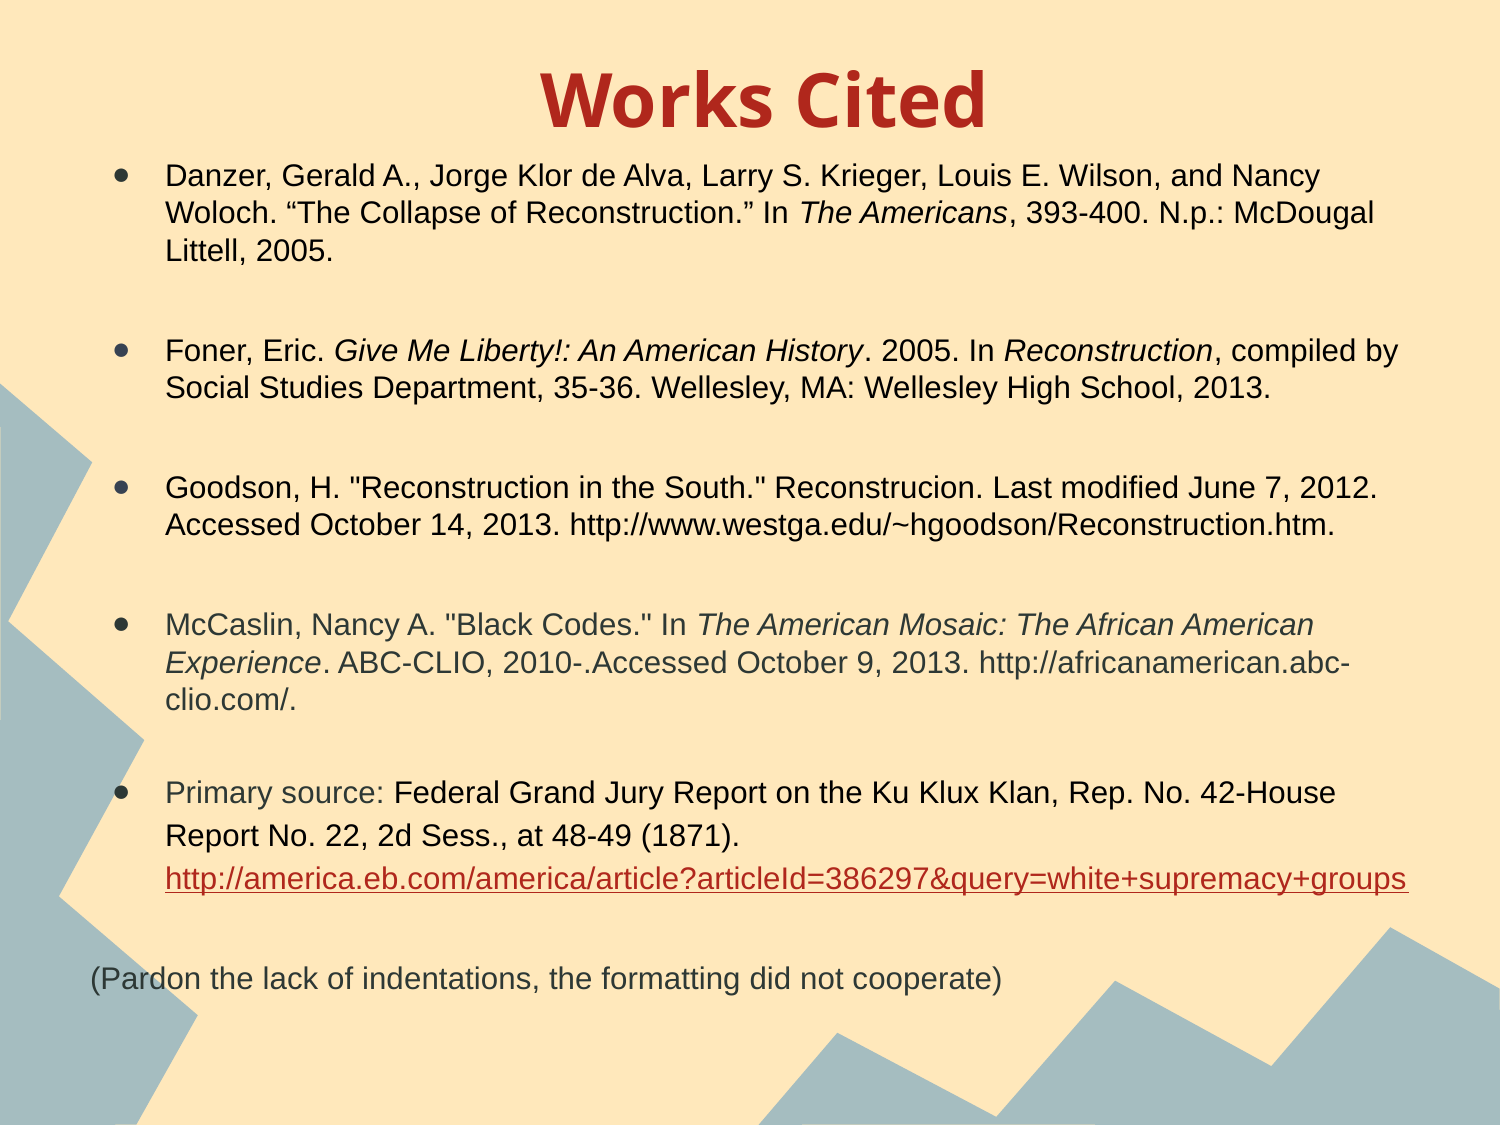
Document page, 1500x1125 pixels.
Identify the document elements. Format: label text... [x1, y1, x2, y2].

title Works Cited [75, 0, 1425, 140]
list Danzer, Gerald A., Jorge Klor de Alva, Larry S. Krieger, Louis E. Wilson, and Nancy Woloch. “The Collapse of Reconstruction.” In The Americans, 393-400. N.p.: McDougal Littell, 2005. Foner, Eric. Give Me Liberty!: An American History. 2005. In Reconstruction, compiled by Social Studies Department, 35-36. Wellesley, MA: Wellesley High School, 2013. Goodson, H. "Reconstruction in the South." Reconstrucion. Last modified June 7, 2012. Accessed October 14, 2013. http://www.westga.edu/~hgoodson/Reconstruction.htm. McCaslin, Nancy A. "Black Codes." In The American Mosaic: The African American Experience. ABC-CLIO, 2010-.Accessed October 9, 2013. http://africanamerican.abc-clio.com/. Primary source: Federal Grand Jury Report on the Ku Klux Klan, Rep. No. 42-House Report No. 22, 2d Sess., at 48-49 (1871). http://america.eb.com/america/article?articleId=386297&query=white+supremacy+groups (Pardon the lack of indentations, the formatting did not cooperate) [75, 140, 1425, 955]
